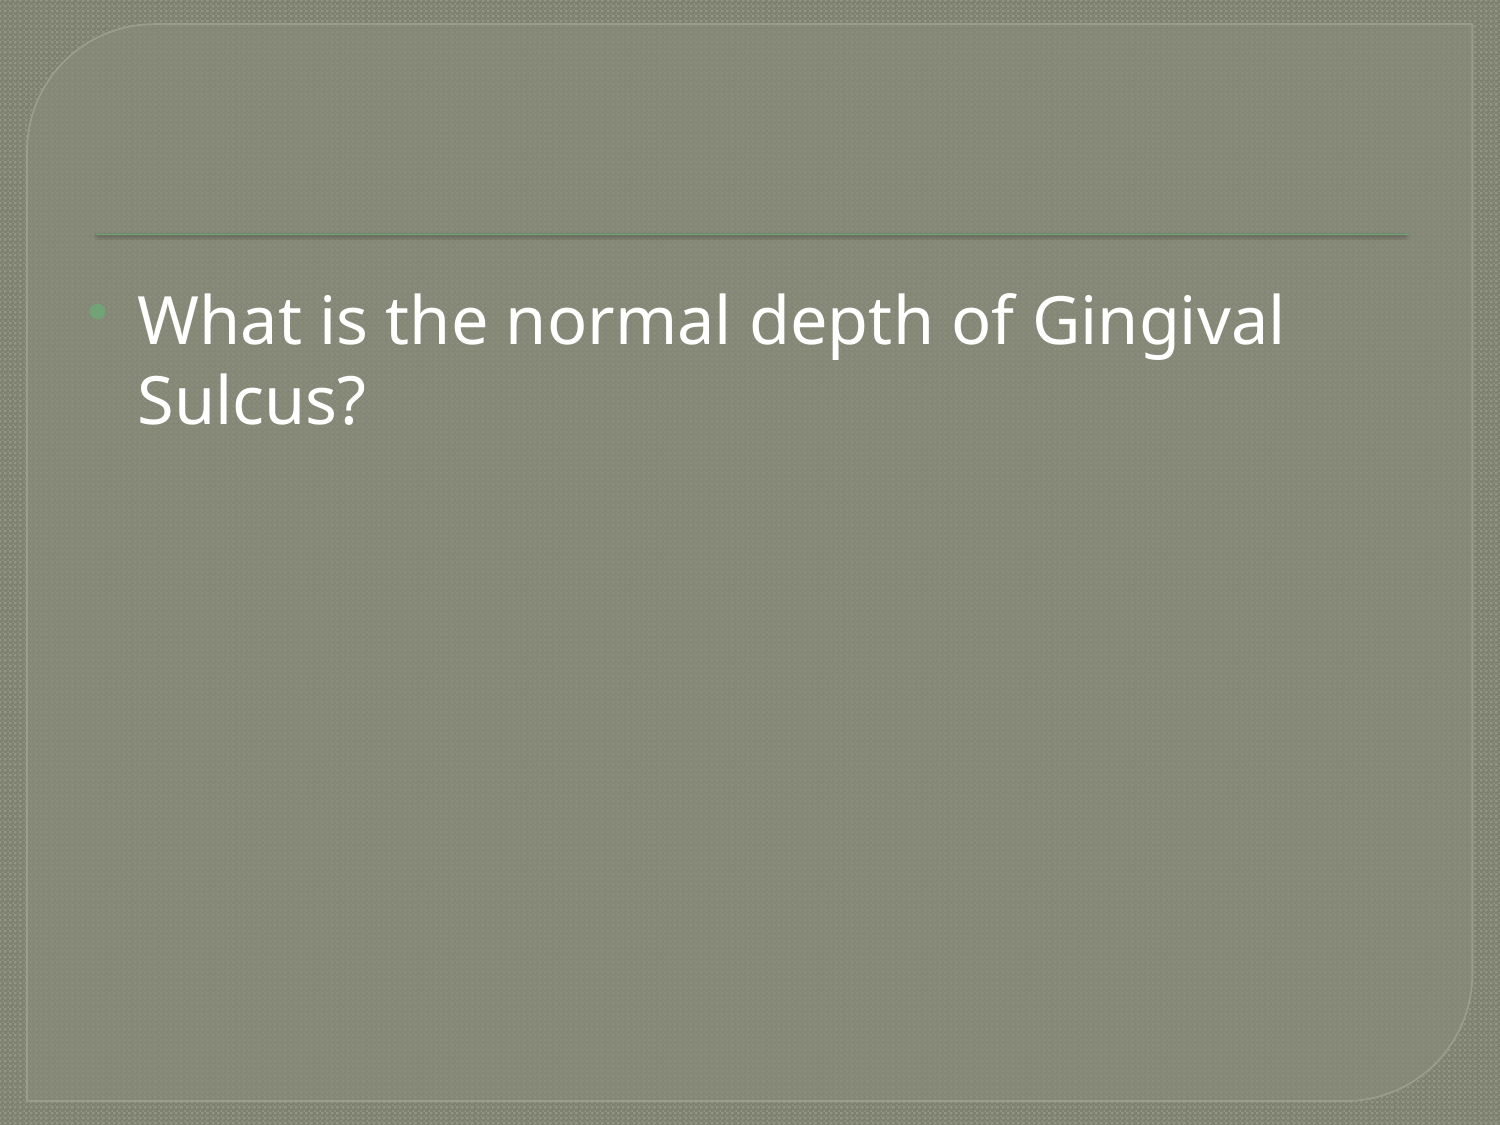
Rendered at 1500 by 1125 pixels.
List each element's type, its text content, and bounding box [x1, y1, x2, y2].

list What is the normal depth of Gingival Sulcus? [75, 270, 1425, 1013]
